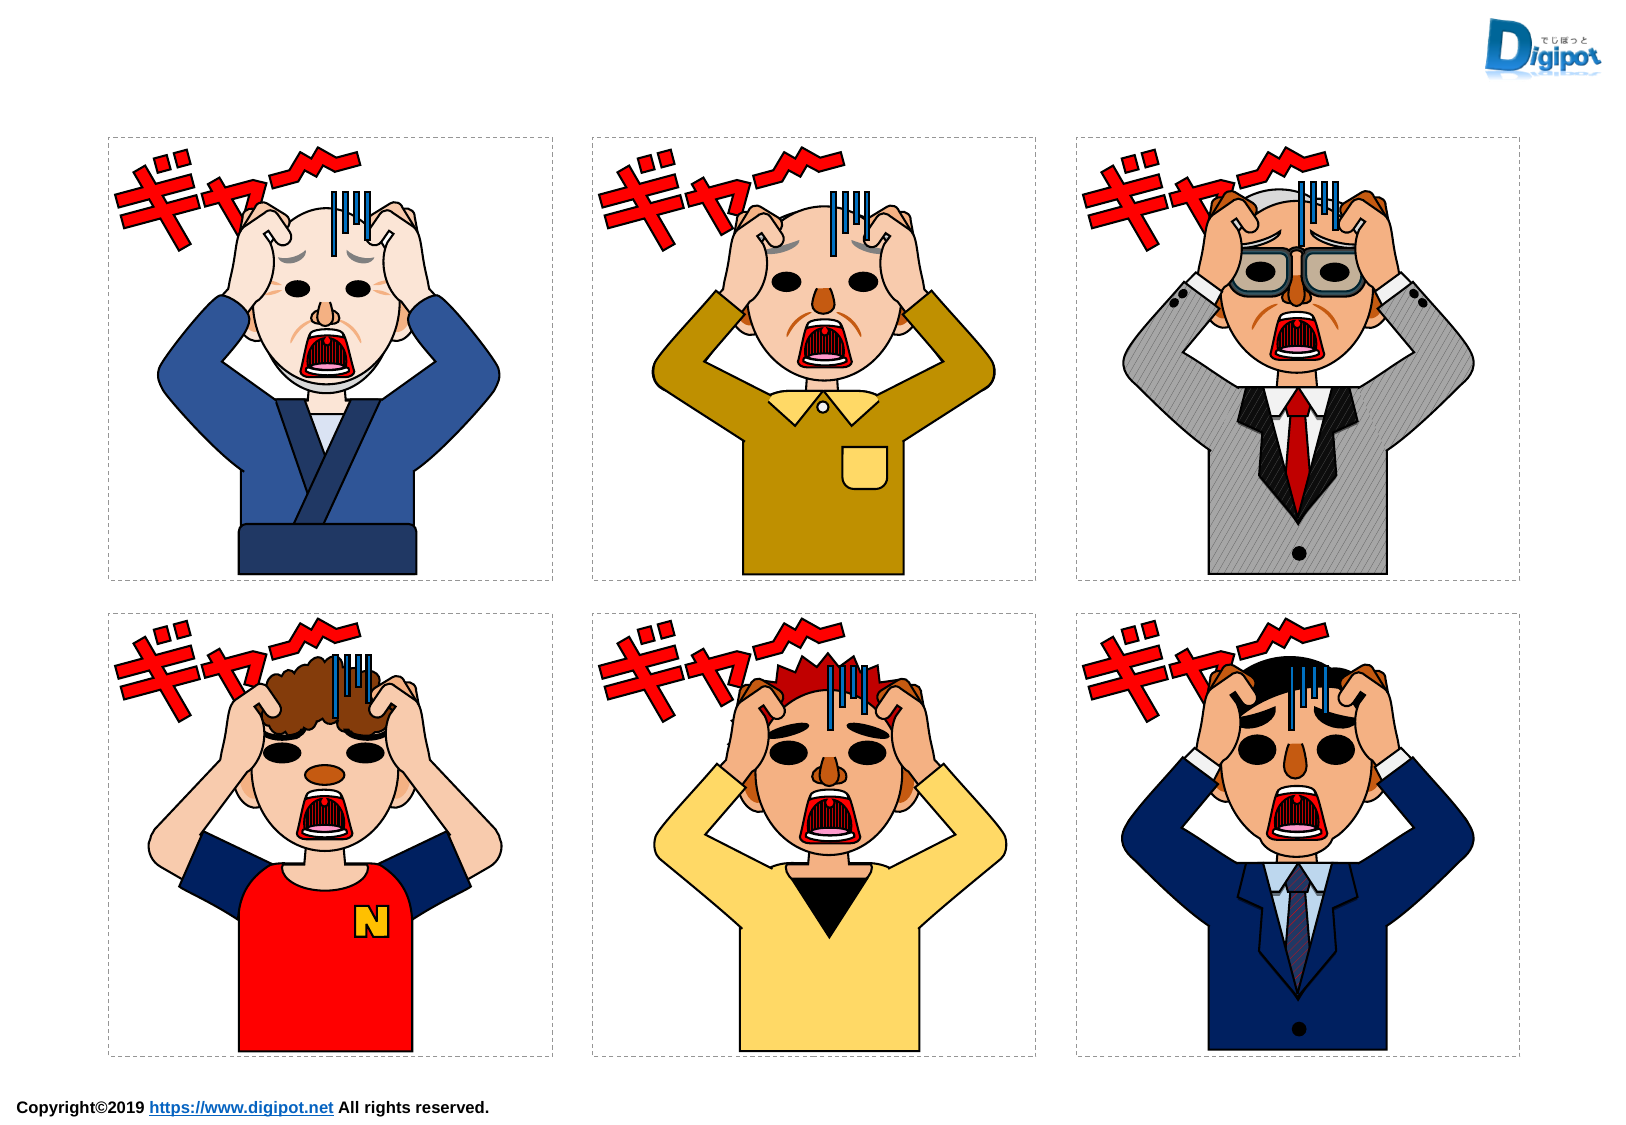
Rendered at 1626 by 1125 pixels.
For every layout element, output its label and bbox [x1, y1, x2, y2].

text_box [600, 137, 984, 575]
text_box [116, 137, 495, 575]
text_box [1084, 608, 1468, 1050]
text_box [600, 608, 1000, 1052]
text_box [1084, 137, 1468, 574]
text_box [116, 608, 490, 1052]
picture [1485, 18, 1602, 82]
